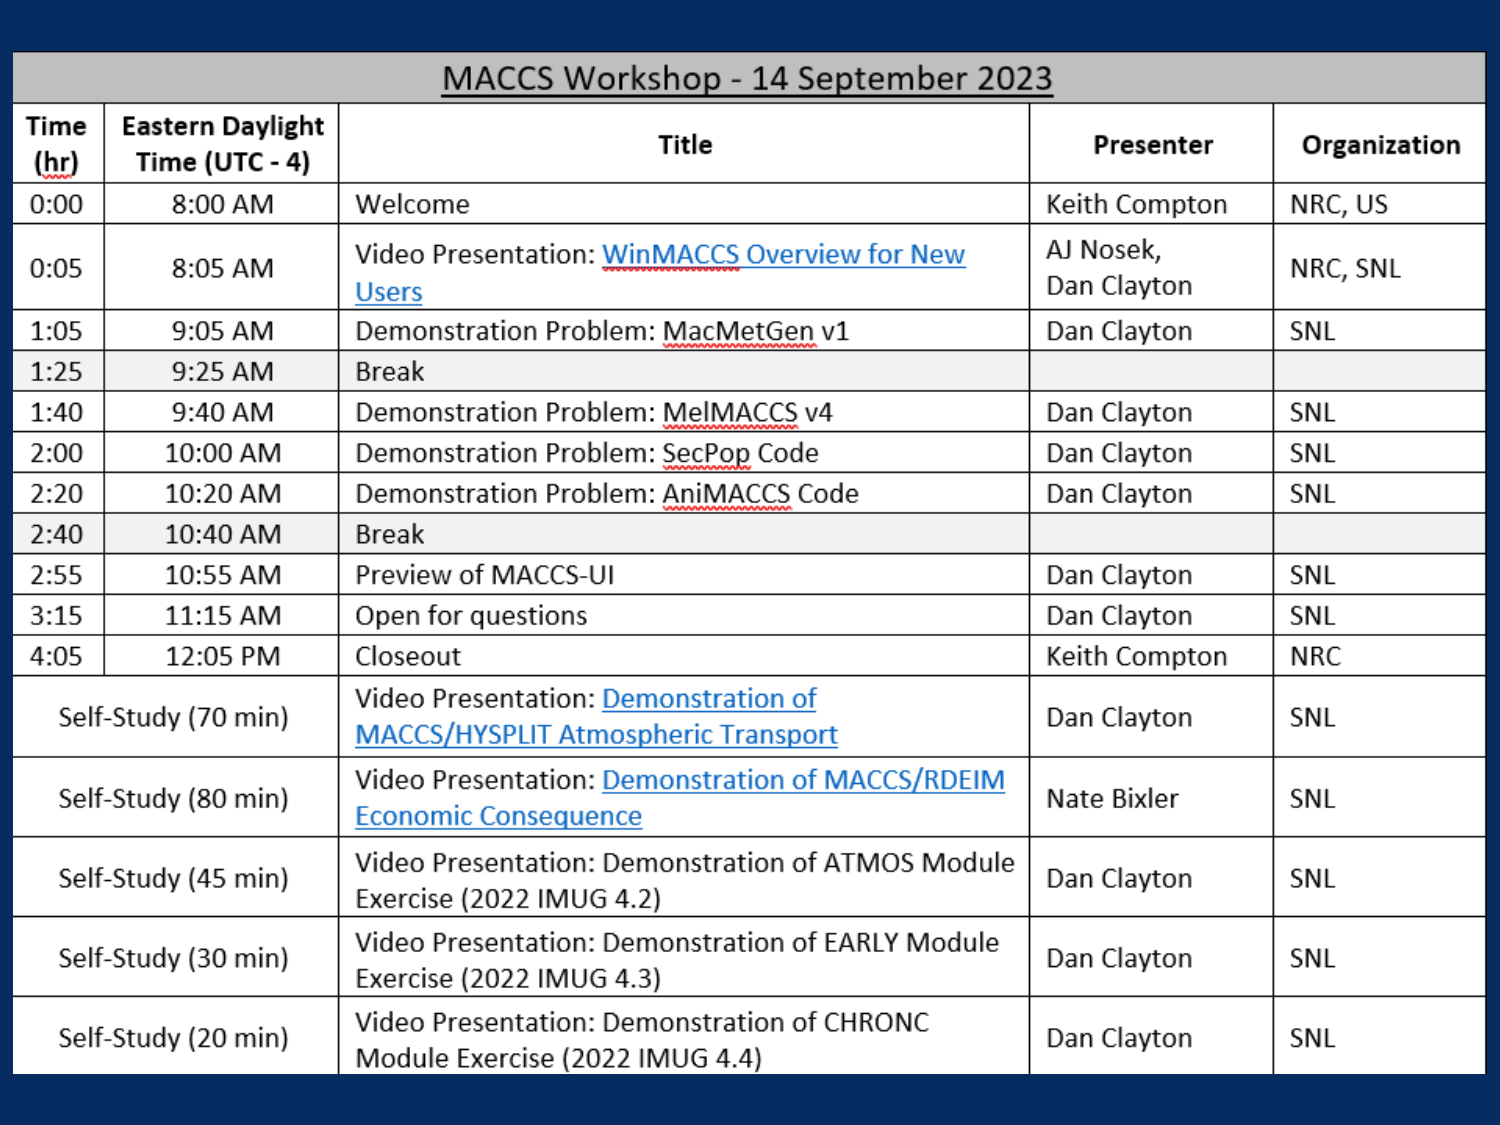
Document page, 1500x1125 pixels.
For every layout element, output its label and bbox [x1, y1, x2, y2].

picture [13, 51, 1487, 1074]
